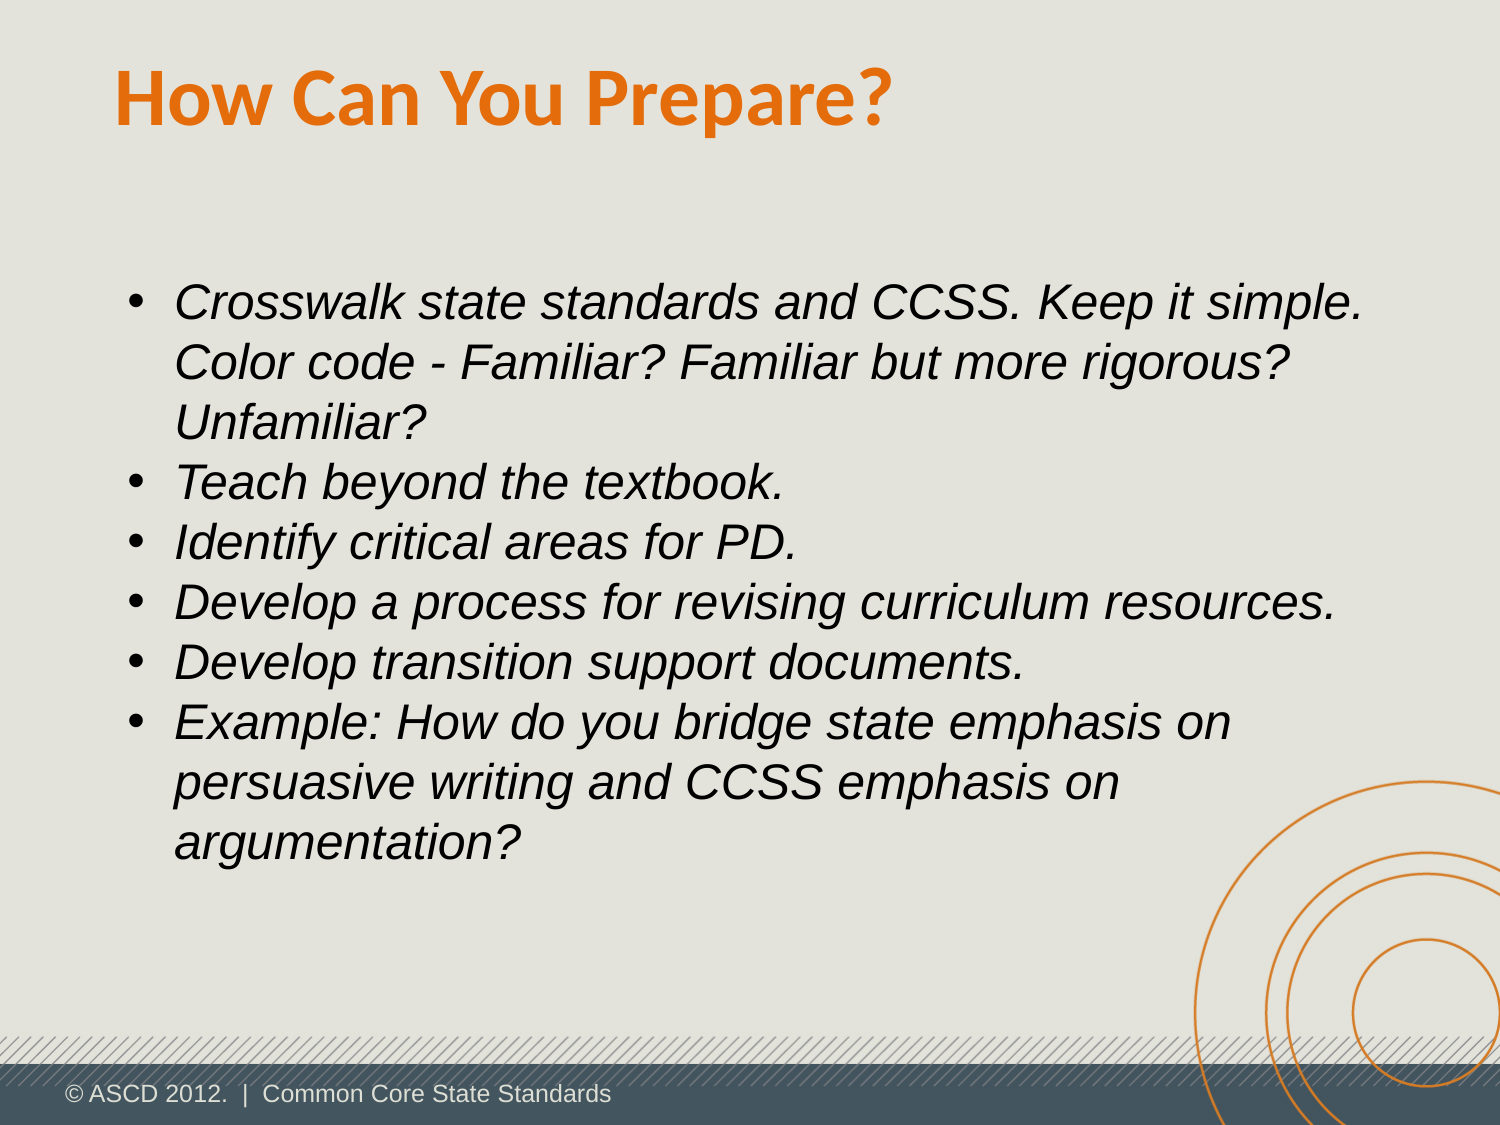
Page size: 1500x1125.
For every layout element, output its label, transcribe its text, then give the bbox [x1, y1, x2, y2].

text_box Crosswalk state standards and CCSS. Keep it simple. Color code - Familiar? Familiar but more rigorous? Unfamiliar? Teach beyond the textbook. Identify critical areas for PD. Develop a process for revising curriculum resources. Develop transition support documents. Example: How do you bridge state emphasis on persuasive writing and CCSS emphasis on argumentation? [112, 262, 1413, 878]
slide_number © ASCD 2012. | Common Core State Standards [50, 1070, 925, 1120]
text_box How Can You Prepare? [99, 34, 1113, 138]
picture [0, 0, 1500, 1125]
